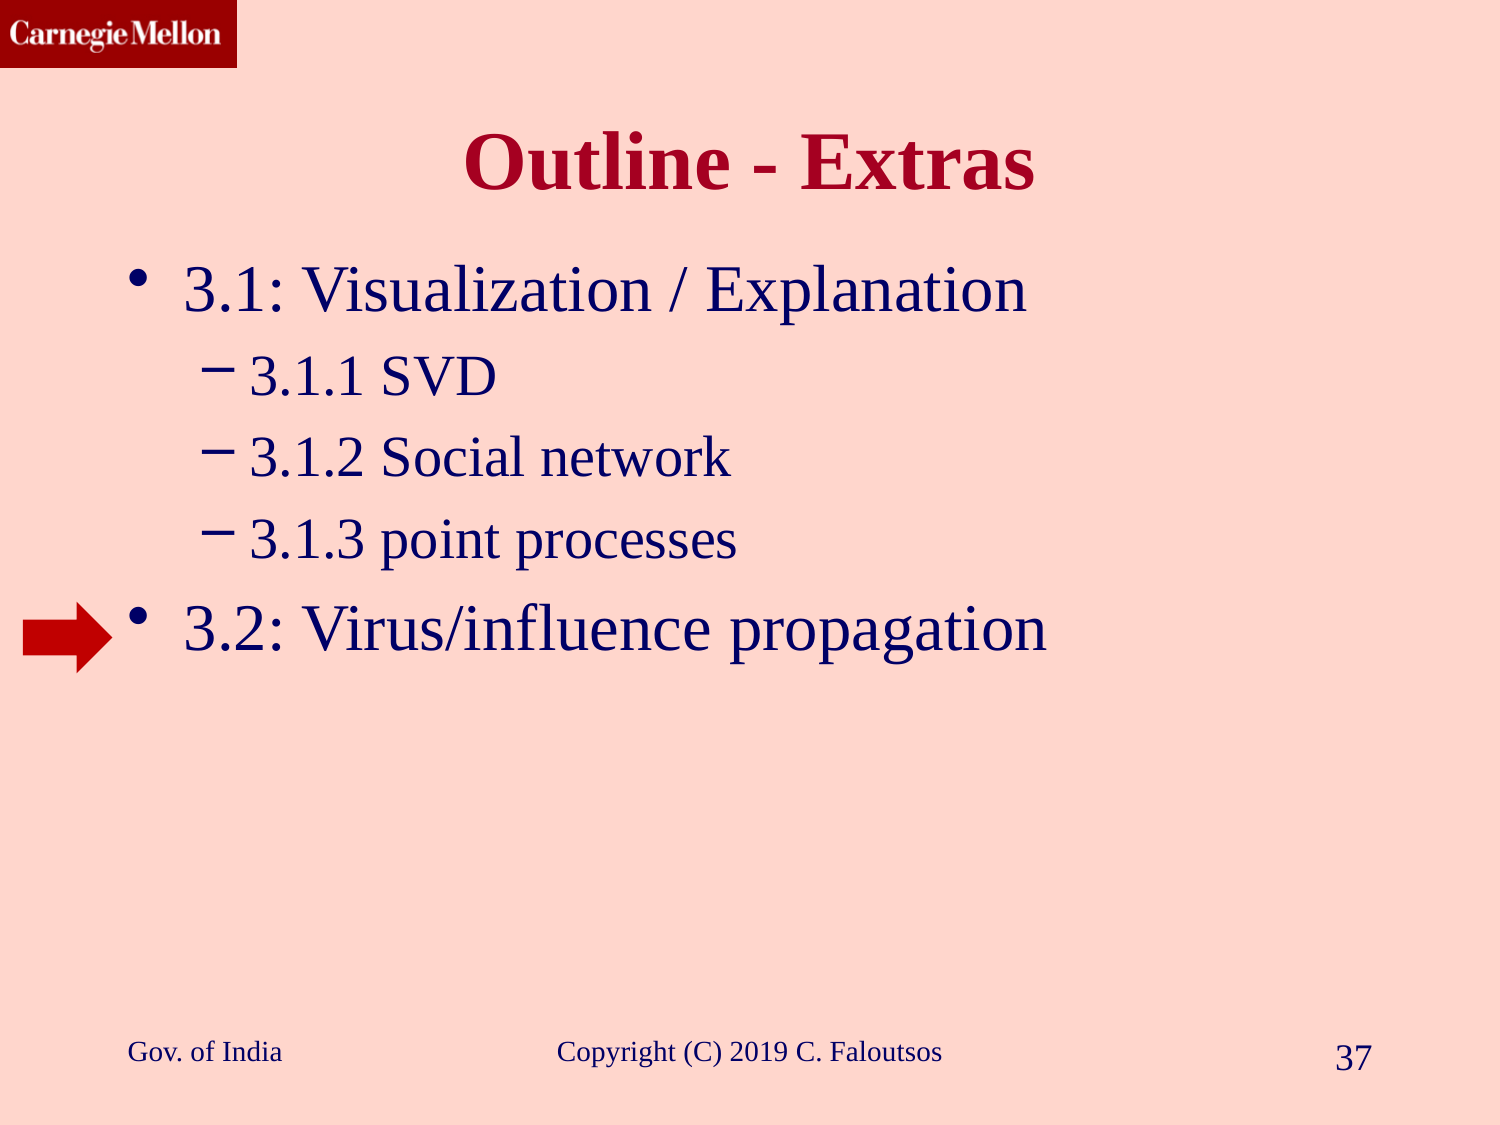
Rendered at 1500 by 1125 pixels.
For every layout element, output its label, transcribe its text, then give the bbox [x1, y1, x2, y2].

text_box [22, 601, 113, 674]
list 3.1: Visualization / Explanation 3.1.1 SVD 3.1.2 Social network 3.1.3 point processes 3.2: Virus/influence propagation [112, 237, 1388, 1001]
footer Copyright (C) 2019 C. Faloutsos [512, 1024, 988, 1101]
slide_number 37 [1074, 1024, 1388, 1101]
slide_number Gov. of India [112, 1024, 426, 1101]
picture [0, 0, 237, 68]
title Outline - Extras [112, 99, 1388, 213]
